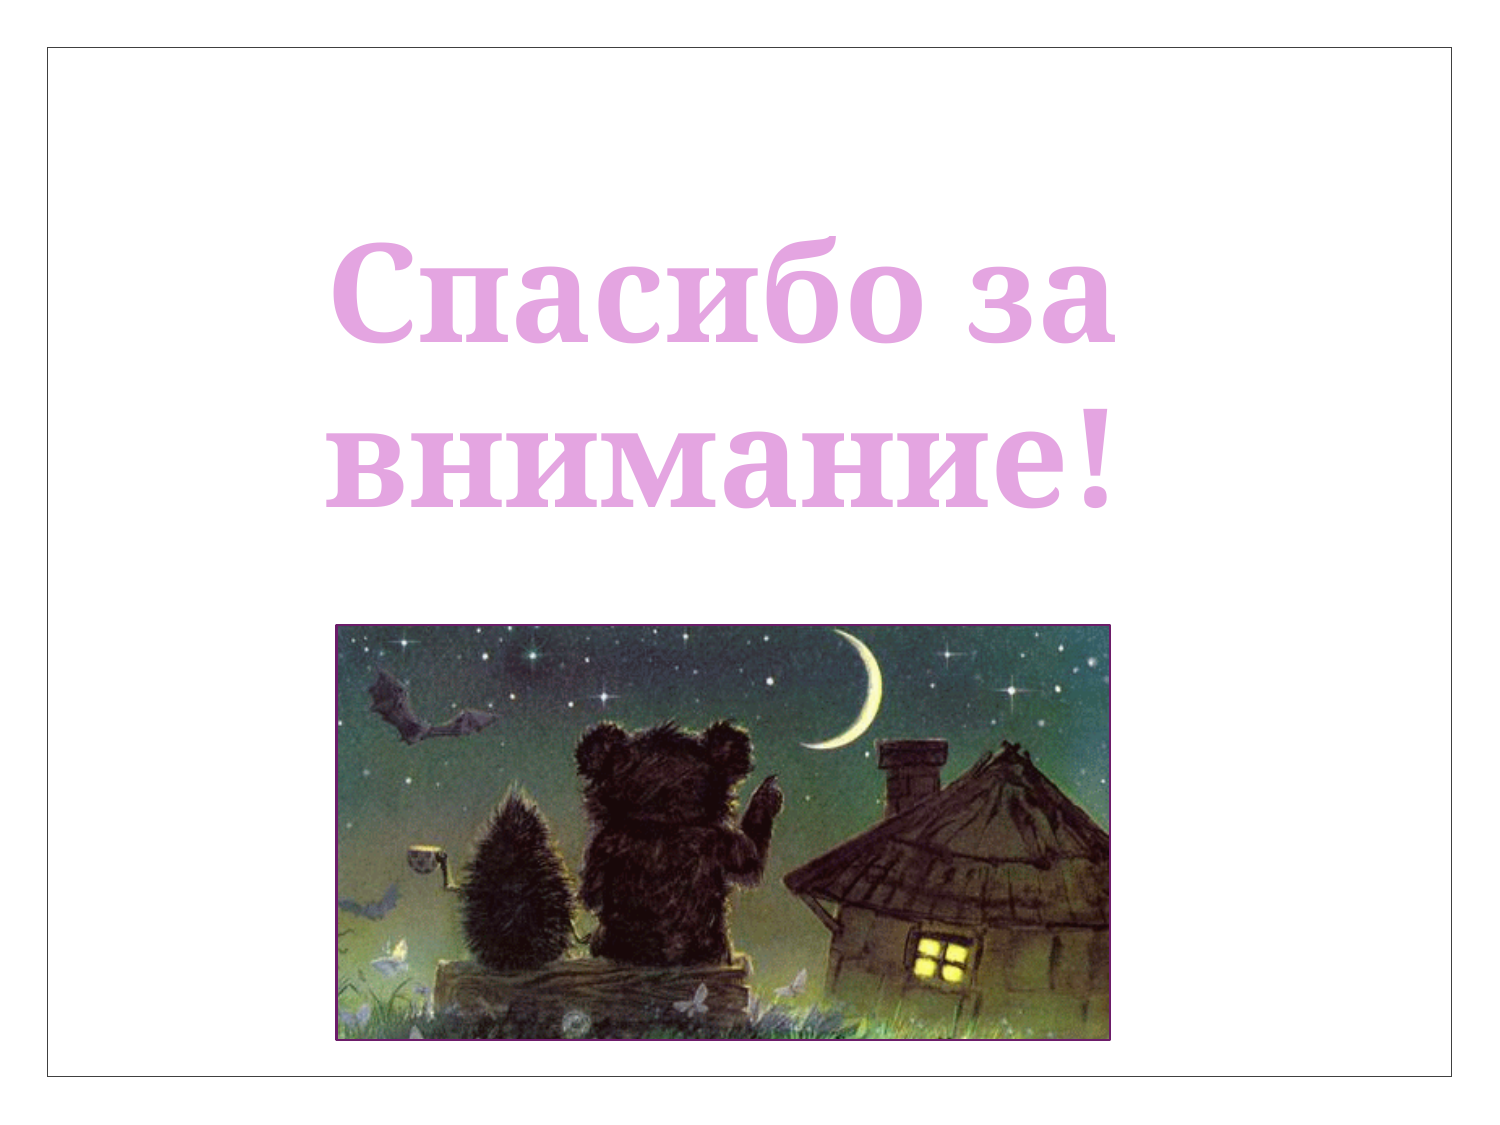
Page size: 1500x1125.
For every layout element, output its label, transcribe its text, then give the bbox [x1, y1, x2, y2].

picture [337, 625, 1109, 1040]
text_box Спасибо за внимание! [119, 197, 1328, 543]
